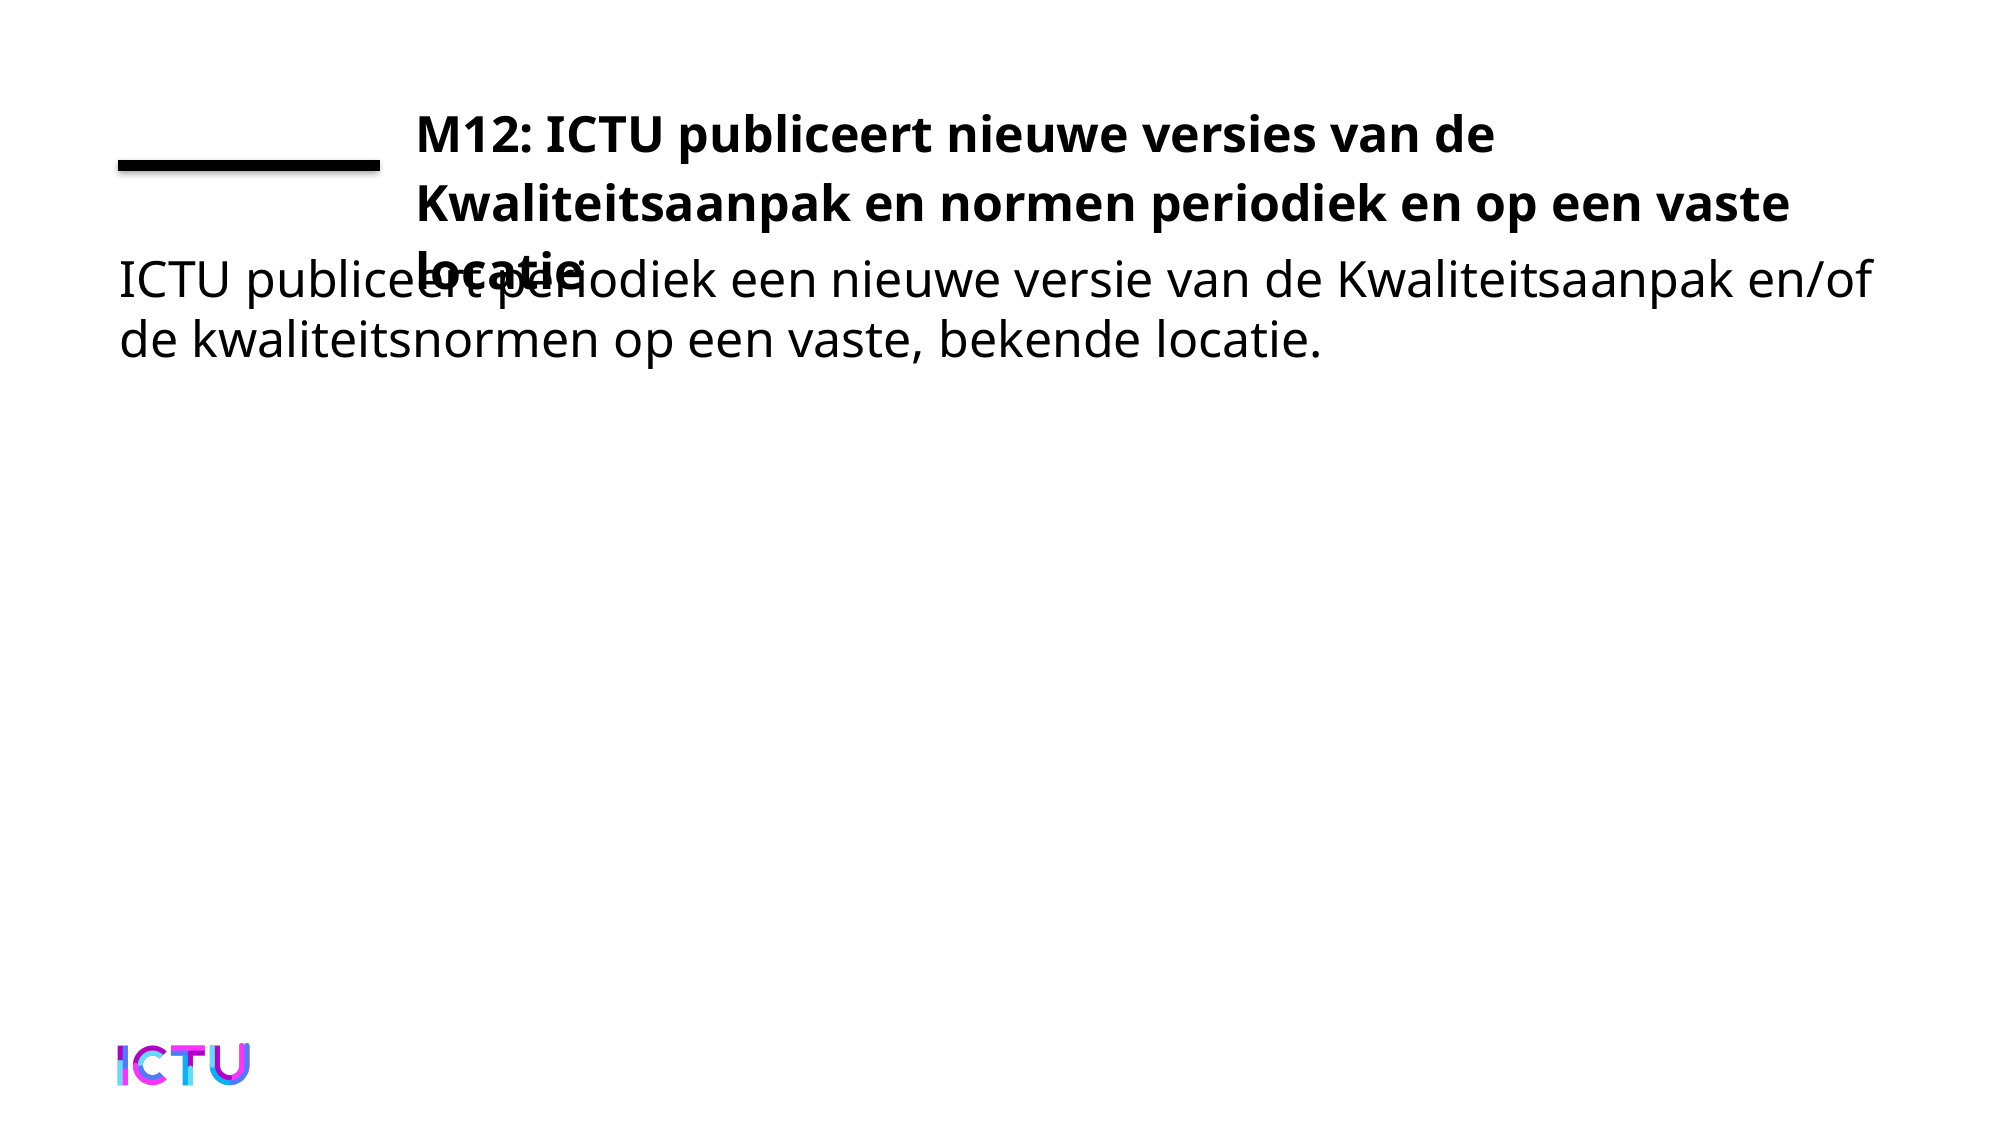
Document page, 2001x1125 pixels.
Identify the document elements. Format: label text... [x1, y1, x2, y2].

picture [78, 1006, 289, 1125]
text_box ICTU publiceert periodiek een nieuwe versie van de Kwaliteitsaanpak en/of de kwaliteitsnormen op een vaste, bekende locatie. [104, 239, 1905, 375]
title M12: ICTU publiceert nieuwe versies van de Kwaliteitsaanpak en normen periodiek en op een vaste locatie [415, 94, 1916, 212]
